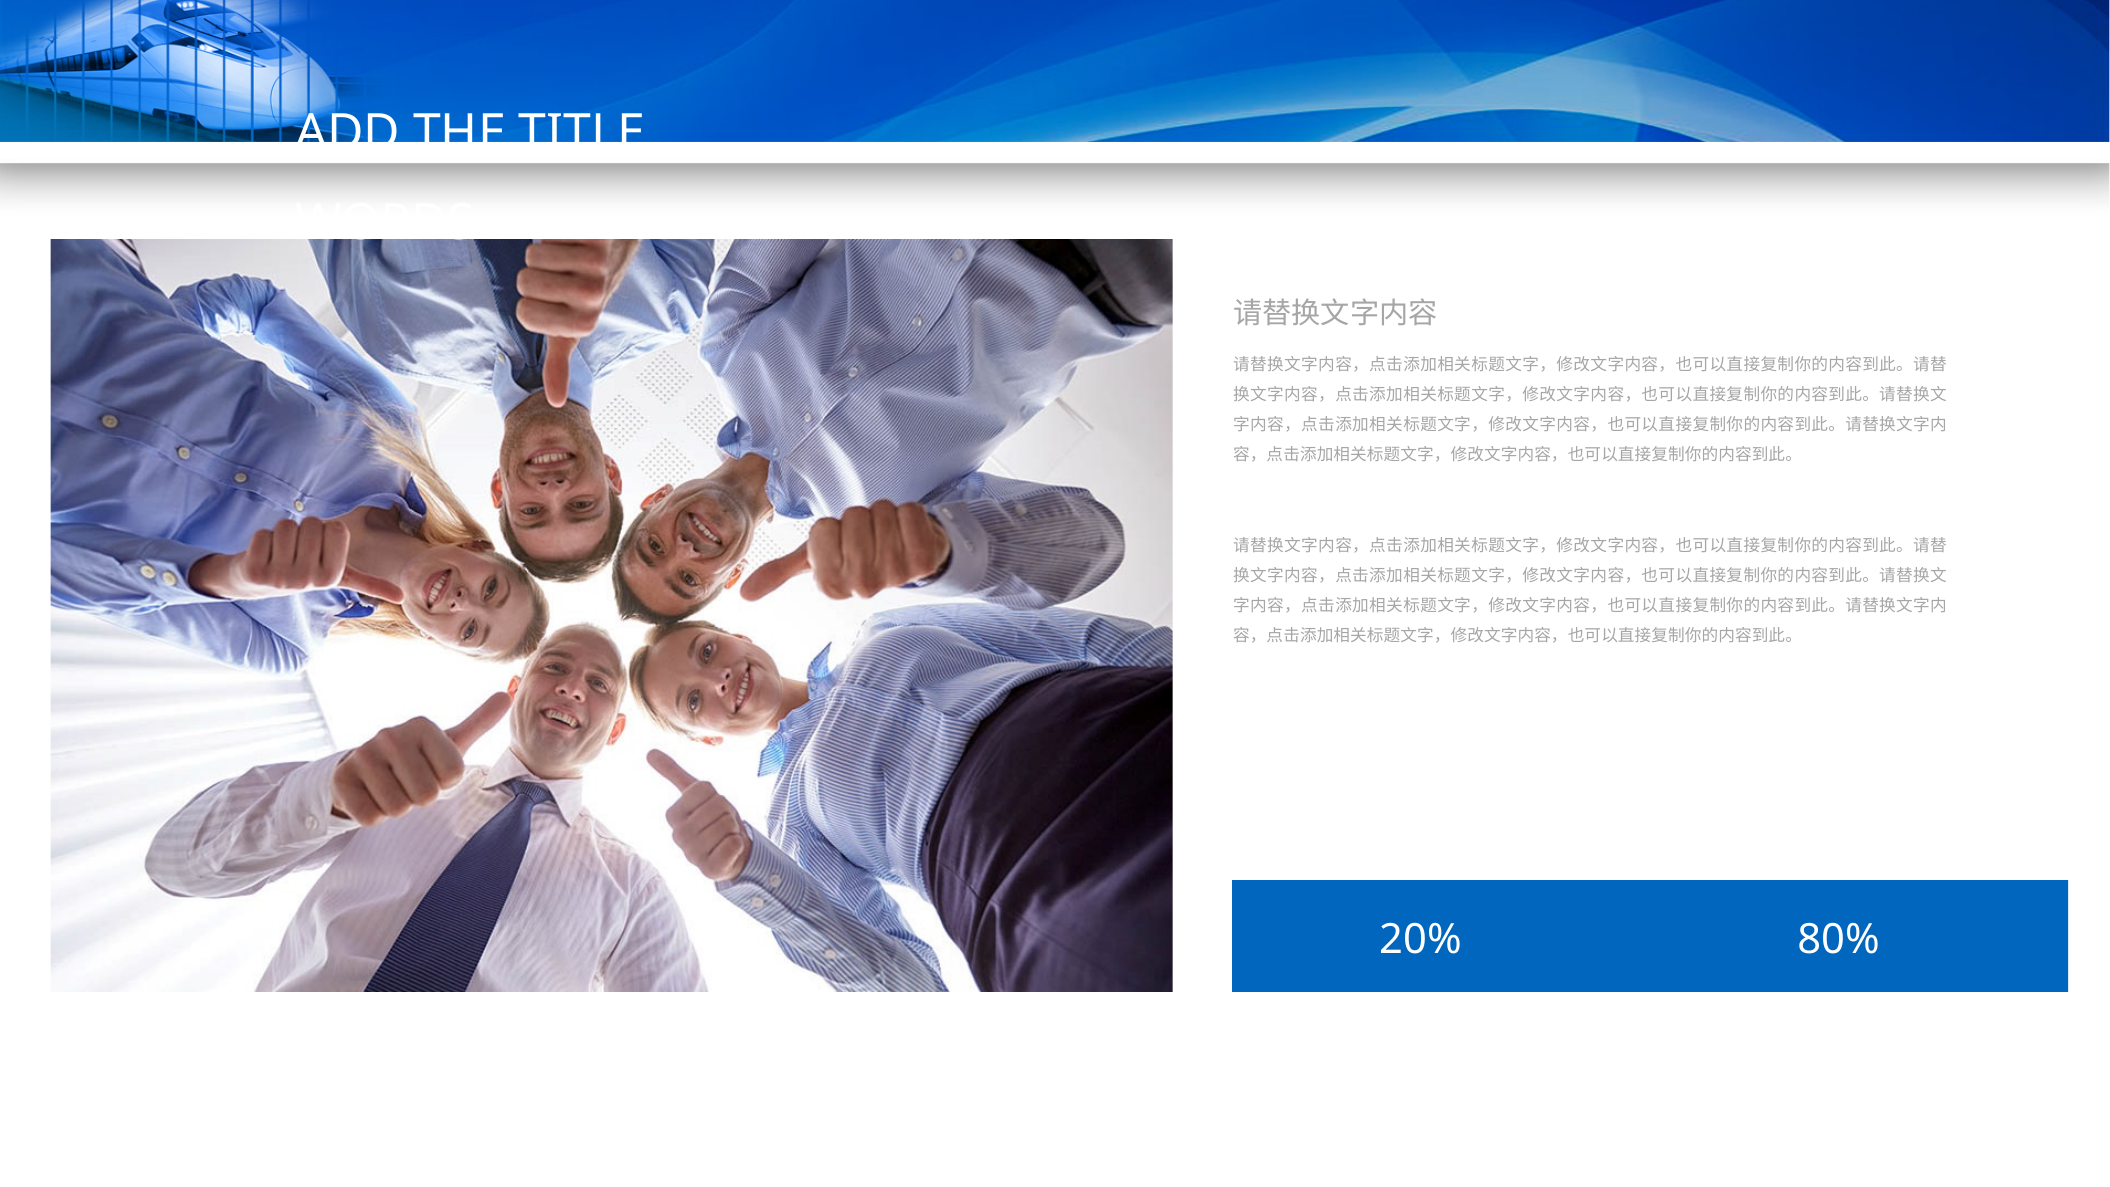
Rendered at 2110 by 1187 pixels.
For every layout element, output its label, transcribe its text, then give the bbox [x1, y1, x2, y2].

picture [0, 0, 2110, 1187]
text_box [1610, 879, 2069, 993]
text_box ADD THE TITLE WORDS [280, 61, 813, 257]
text_box [50, 238, 1174, 993]
text_box [1231, 879, 1610, 993]
text_box 20% [1364, 904, 1519, 969]
text_box 请替换文字内容 [1217, 286, 1519, 336]
text_box 请替换文字内容，点击添加相关标题文字，修改文字内容，也可以直接复制你的内容到此。请替换文字内容，点击添加相关标题文字，修改文字内容，也可以直接复制你的内容到此。请替换文字内容，点击添加相关标题文字，修改文字内容，也可以直接复制你的内容到此。请替换文字内容，点击添加相关标题文字，修改文字内容，也可以直接复制你的内容到此。 [1217, 336, 1964, 461]
text_box 80% [1782, 904, 1937, 969]
text_box 请替换文字内容，点击添加相关标题文字，修改文字内容，也可以直接复制你的内容到此。请替换文字内容，点击添加相关标题文字，修改文字内容，也可以直接复制你的内容到此。请替换文字内容，点击添加相关标题文字，修改文字内容，也可以直接复制你的内容到此。请替换文字内容，点击添加相关标题文字，修改文字内容，也可以直接复制你的内容到此。 [1217, 517, 1964, 642]
